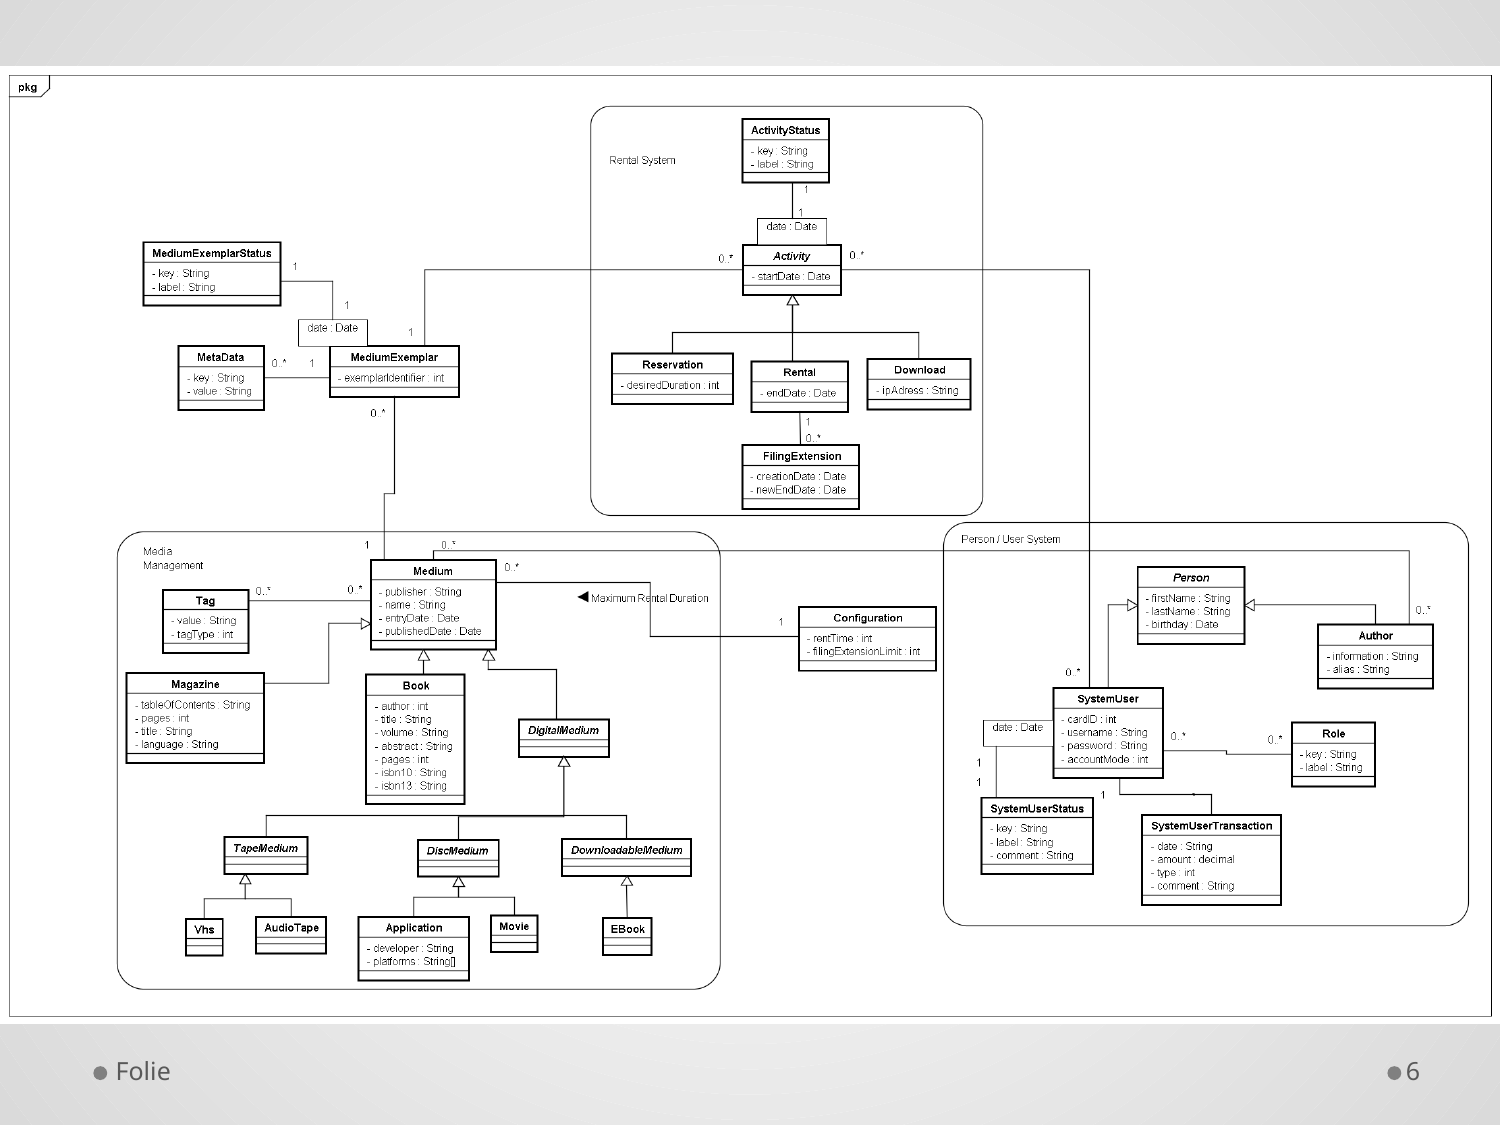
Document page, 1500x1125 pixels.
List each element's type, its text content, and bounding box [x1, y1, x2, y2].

footer Folie [108, 1042, 576, 1103]
picture [0, 66, 1500, 1024]
slide_number 6 [1401, 1042, 1494, 1103]
